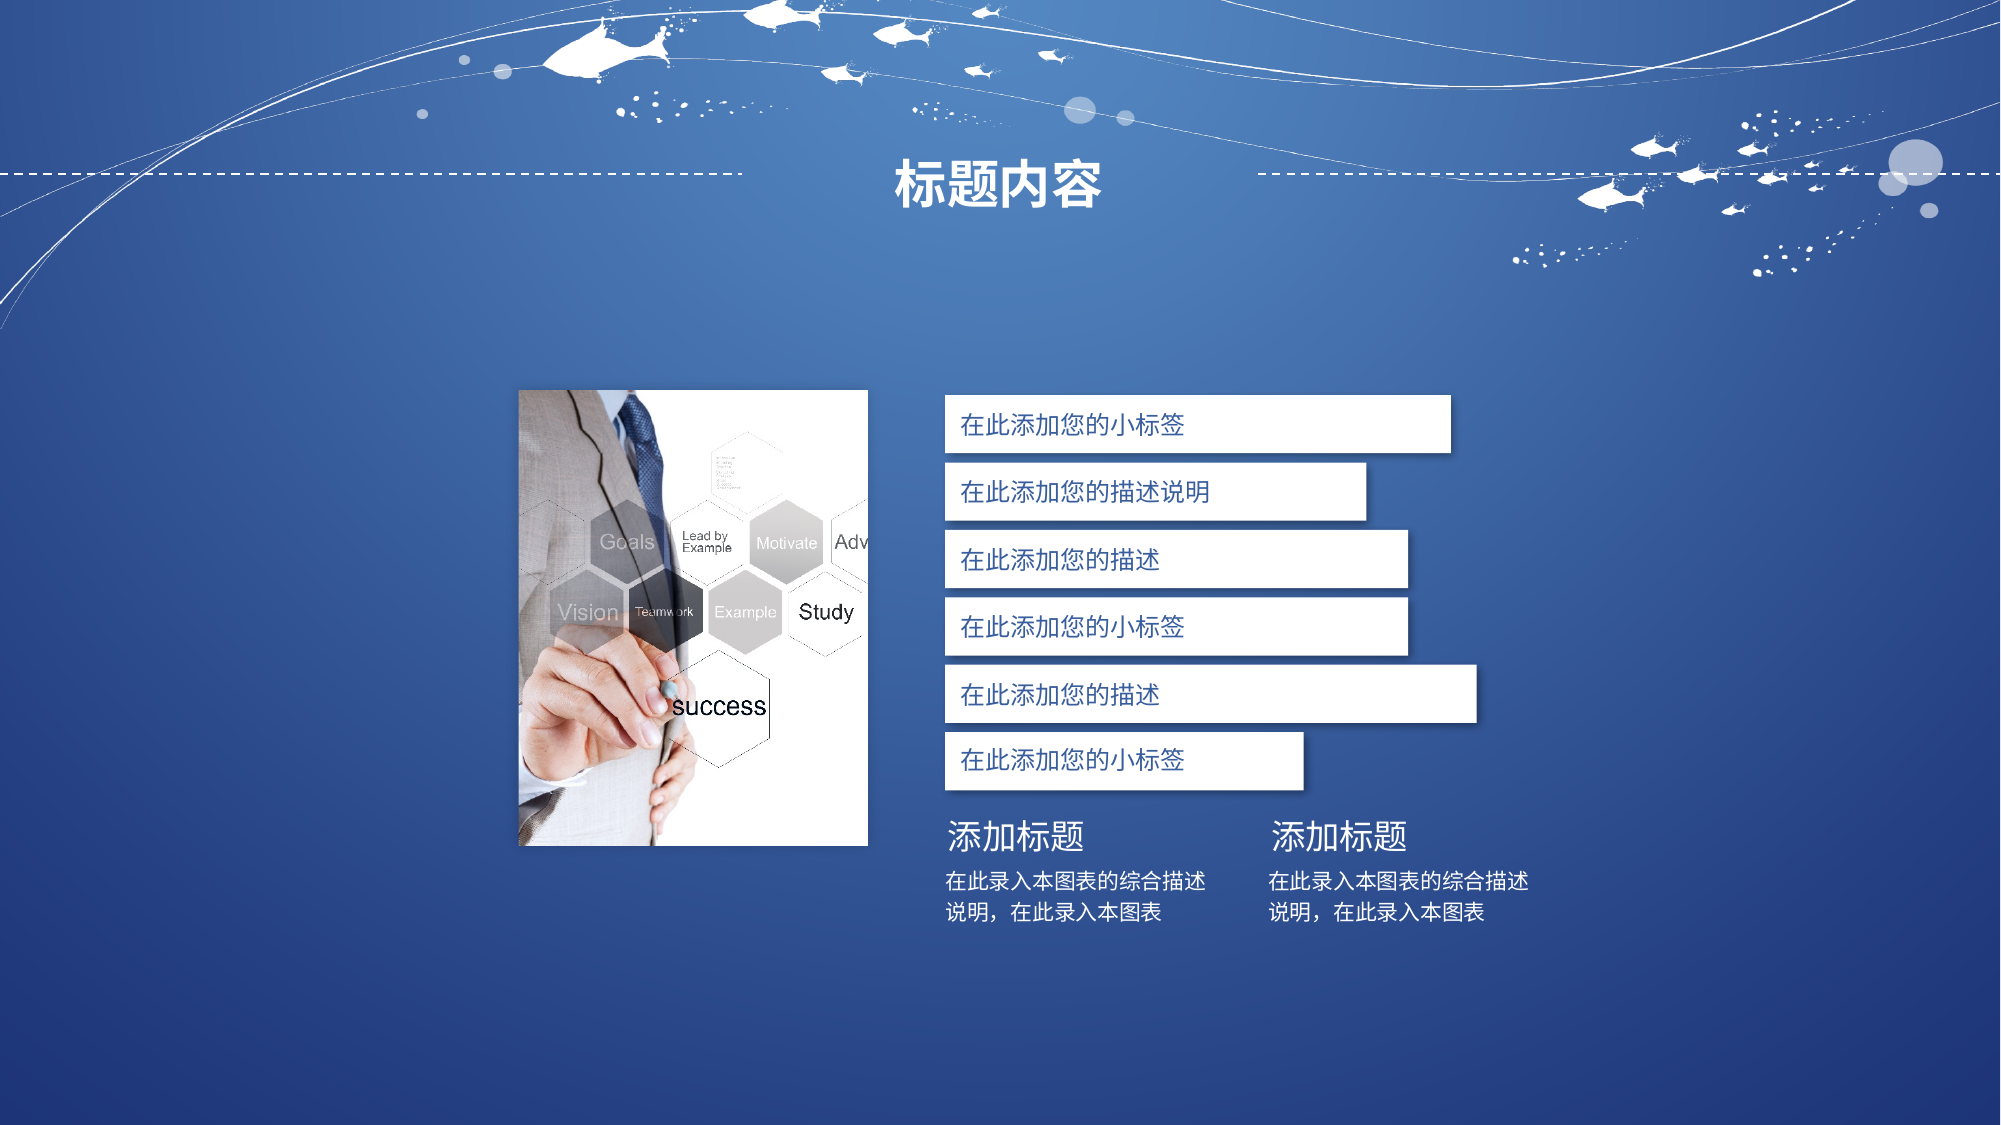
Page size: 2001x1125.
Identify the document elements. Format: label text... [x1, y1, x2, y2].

text_box [945, 597, 1409, 656]
text_box 在此添加您的小标签 [951, 740, 1252, 779]
text_box 在此添加您的小标签 [951, 607, 1370, 647]
text_box 添加标题 [936, 809, 1097, 856]
text_box [518, 390, 868, 846]
text_box 在此录入本图表的综合描述说明，在此录入本图表 [934, 856, 1239, 931]
text_box [945, 732, 1304, 791]
text_box [945, 529, 1409, 589]
text_box 在此录入本图表的综合描述说明，在此录入本图表 [1257, 856, 1562, 931]
text_box 在此添加您的描述 [951, 675, 1421, 714]
picture [0, 0, 2001, 1125]
text_box 在此添加您的描述说明 [951, 472, 1324, 512]
text_box [945, 462, 1367, 521]
text_box 在此添加您的描述 [951, 540, 1342, 579]
text_box 在此添加您的小标签 [951, 405, 1334, 444]
text_box 添加标题 [1259, 809, 1420, 856]
text_box [945, 395, 1451, 454]
text_box [945, 664, 1477, 723]
